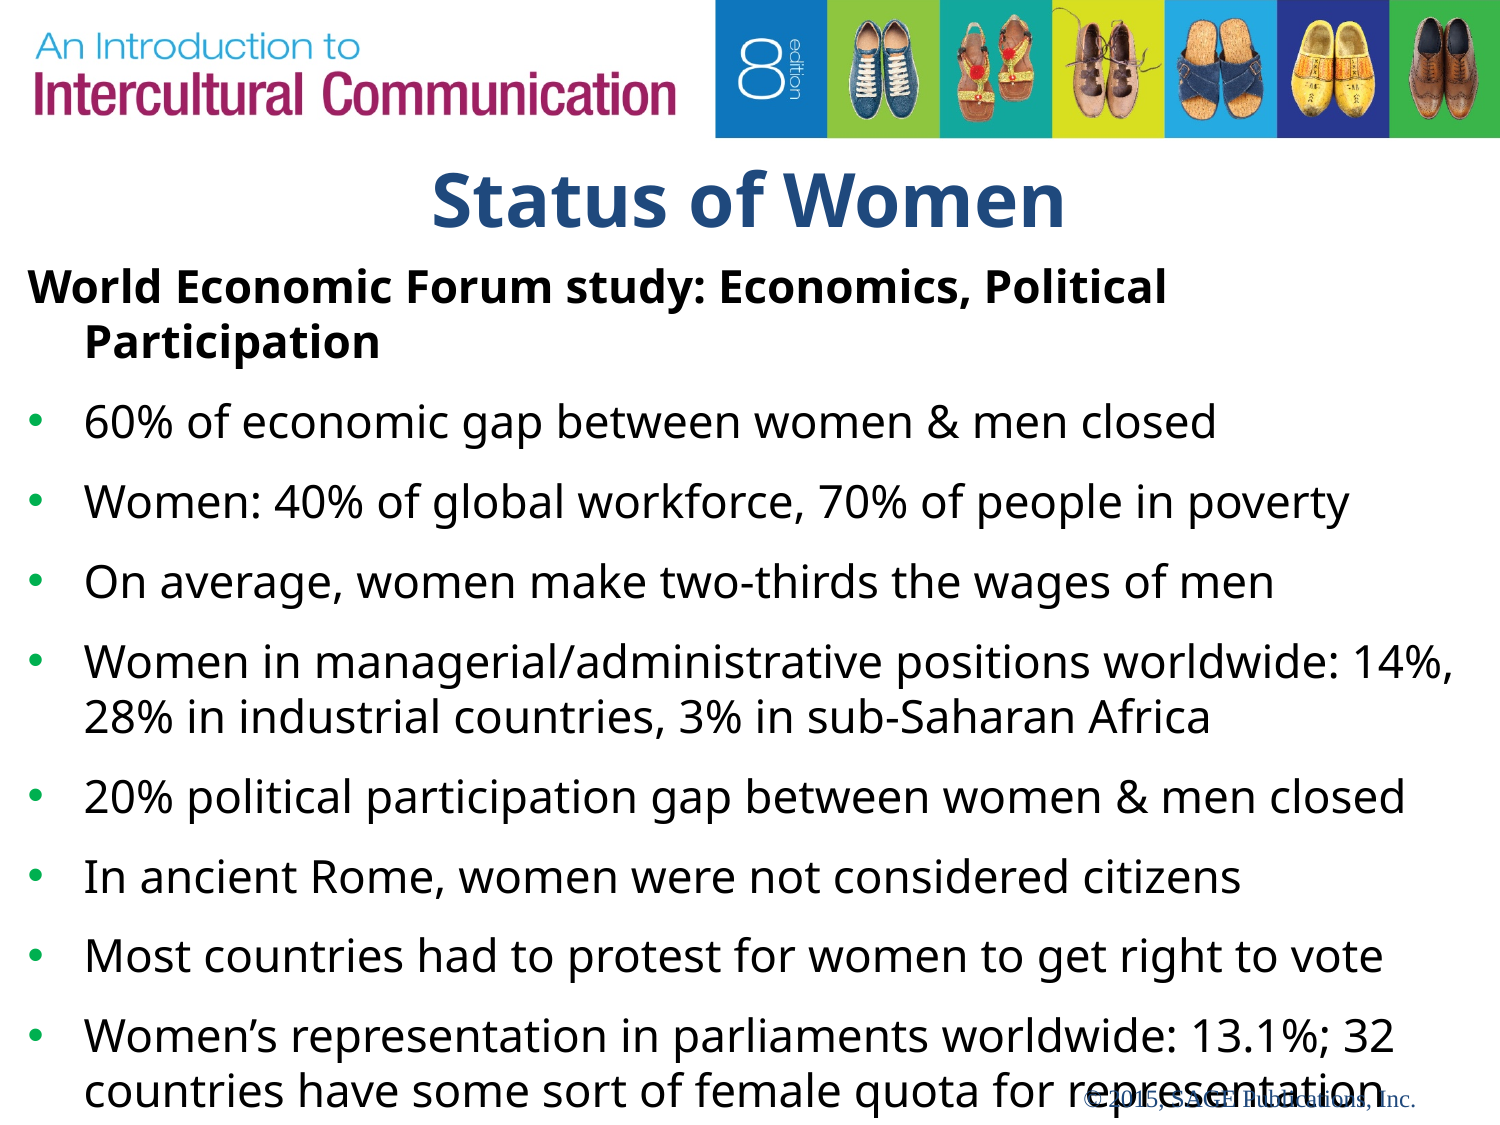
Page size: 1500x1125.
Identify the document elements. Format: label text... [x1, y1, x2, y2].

title Status of Women [0, 149, 1500, 246]
picture [0, 246, 1500, 1125]
text_box © 2015, SAGE Publications, Inc. [1012, 1067, 1488, 1125]
list World Economic Forum study: Economics, Political Participation 60% of economic gap between women & men closed Women: 40% of global workforce, 70% of people in poverty On average, women make two-thirds the wages of men Women in managerial/administrative positions worldwide: 14%, 28% in industrial countries, 3% in sub-Saharan Africa 20% political participation gap between women & men closed In ancient Rome, women were not considered citizens Most countries had to protest for women to get right to vote Women’s representation in parliaments worldwide: 13.1%; 32 countries have some sort of female quota for representation [12, 249, 1488, 1125]
picture [0, 0, 1500, 149]
